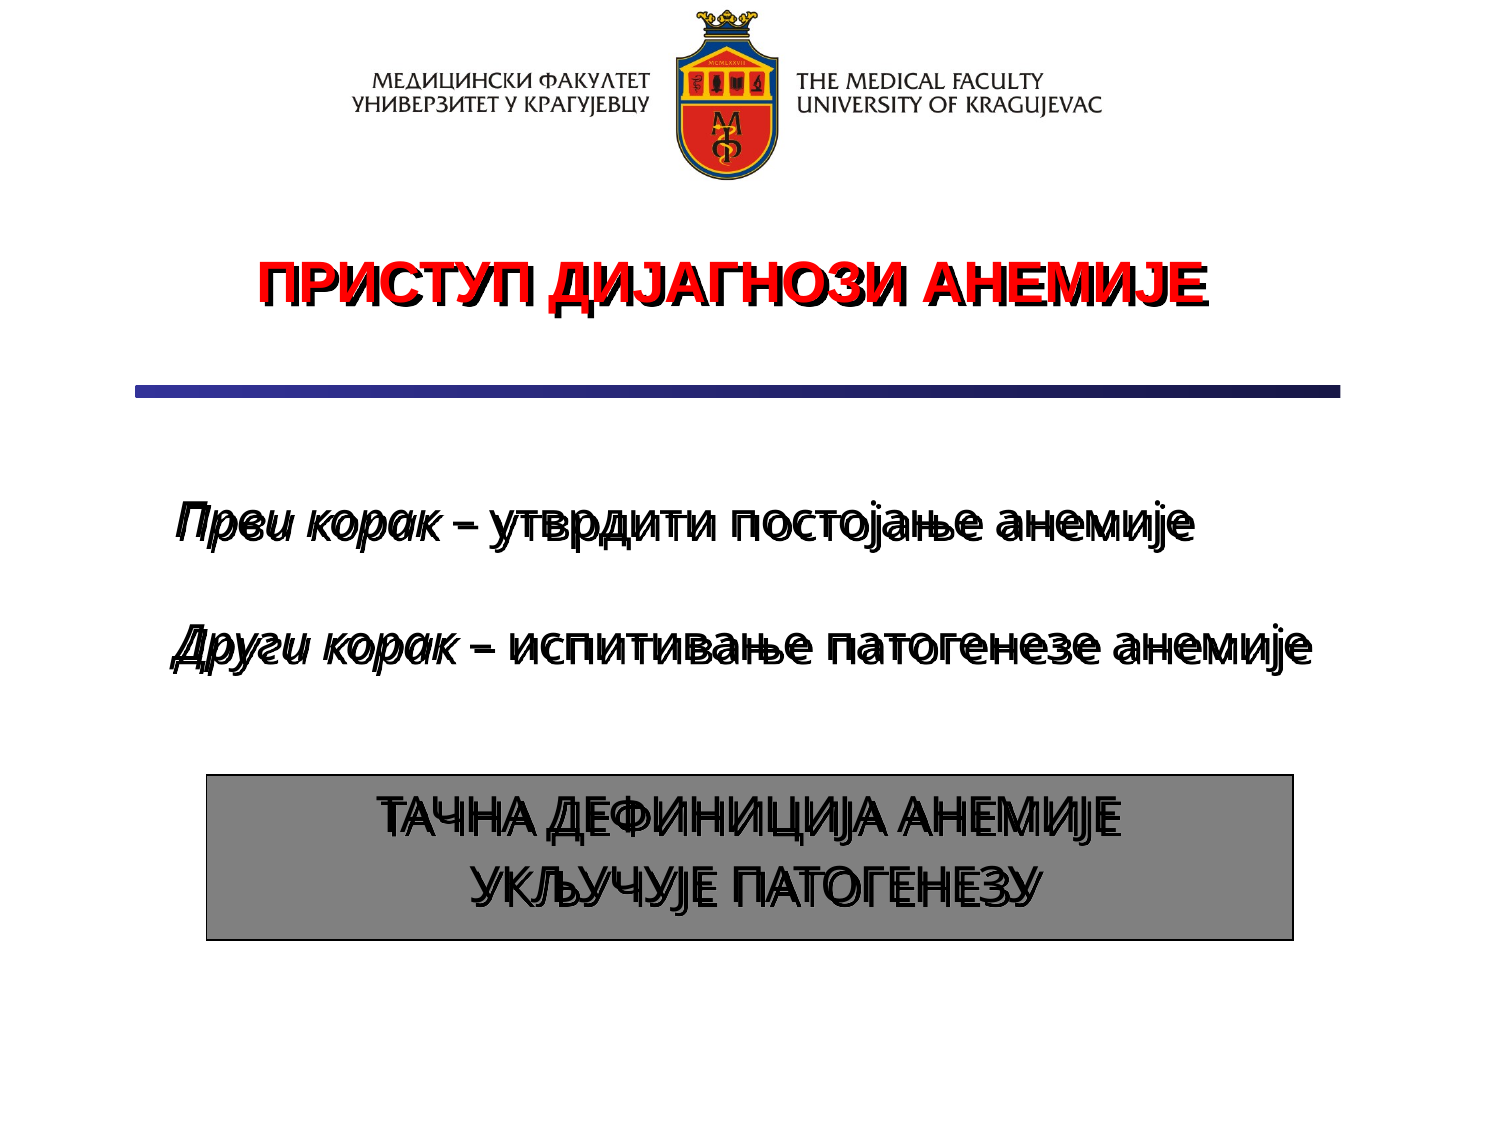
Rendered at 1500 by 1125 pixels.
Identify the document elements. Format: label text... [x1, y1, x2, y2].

text_box Први корак – утврдити постојање анемије Други корак – испитивање патогенезе анемије [158, 479, 1326, 739]
picture [328, 0, 1125, 191]
title ПРИСТУП ДИЈАГНОЗИ АНЕМИЈЕ [52, 207, 1410, 350]
text_box [135, 385, 1341, 398]
text_box ТАЧНА ДЕФИНИЦИЈА АНЕМИЈЕ УКЉУЧУЈЕ ПАТОГЕНЕЗУ [361, 774, 1148, 920]
text_box [206, 774, 1294, 941]
